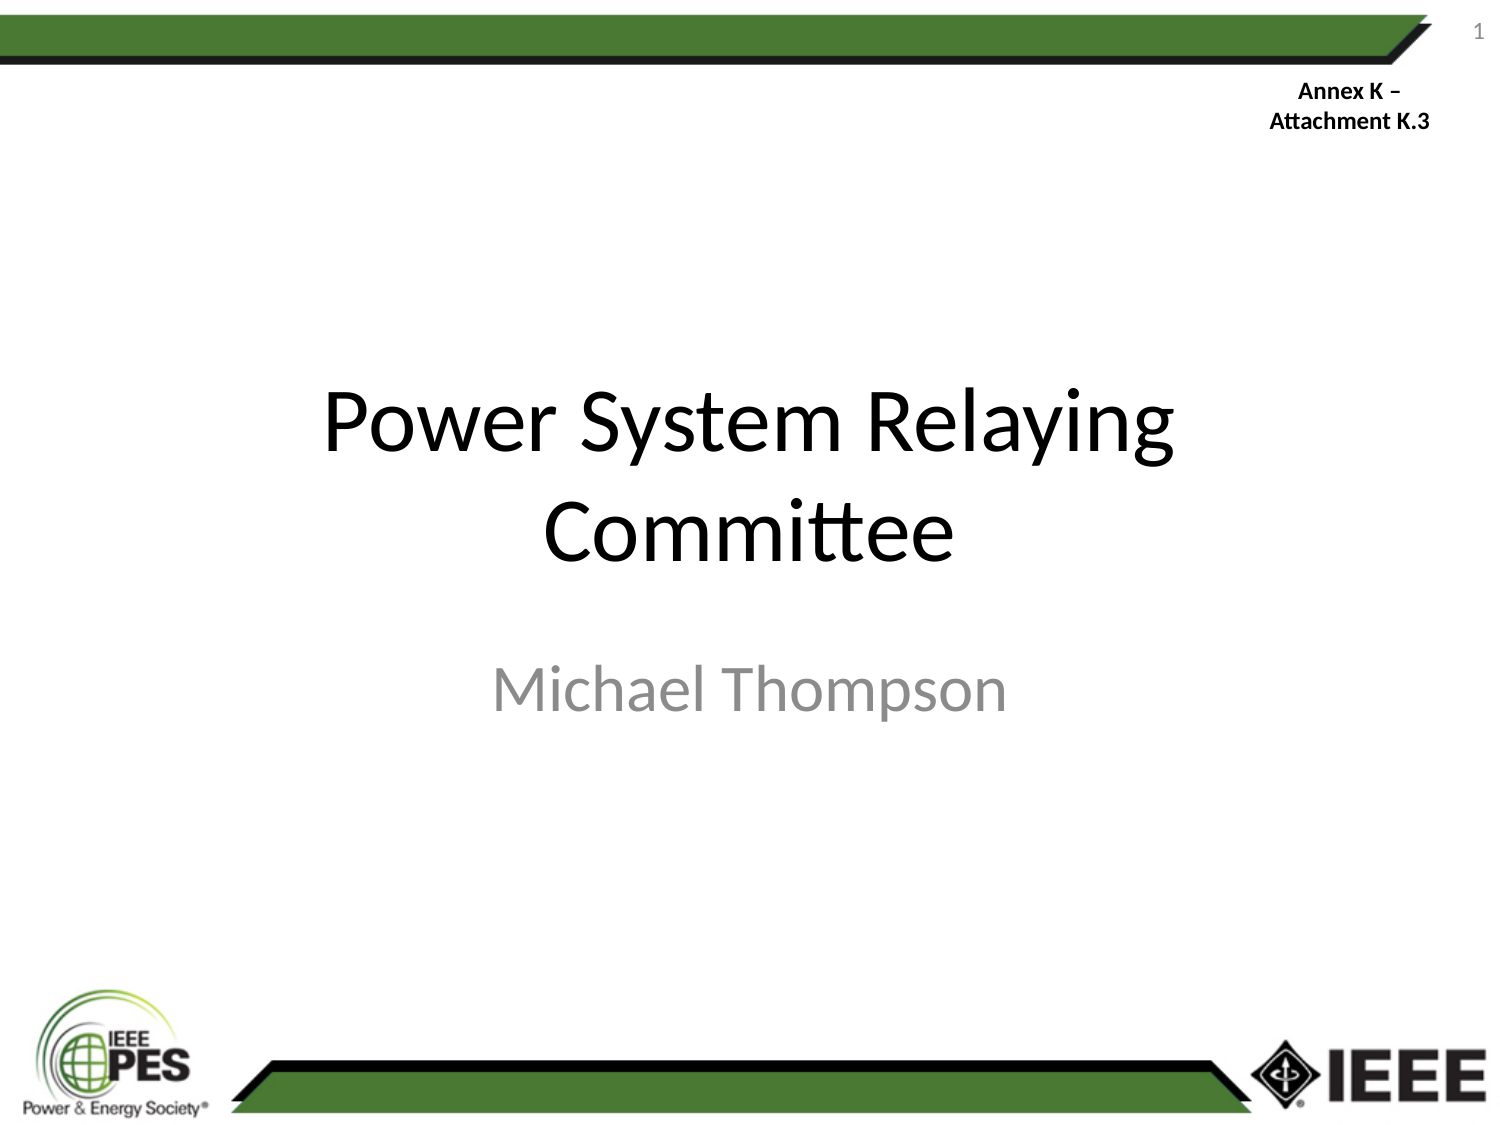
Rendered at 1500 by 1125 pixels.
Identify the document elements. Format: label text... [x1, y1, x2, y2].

footer Annex K – Attachment K.3 [1212, 75, 1488, 135]
subtitle Michael Thompson [224, 637, 1276, 926]
title Power System Relaying Committee [112, 349, 1388, 591]
picture [0, 0, 1500, 1125]
slide_number 1 [1137, 0, 1500, 60]
